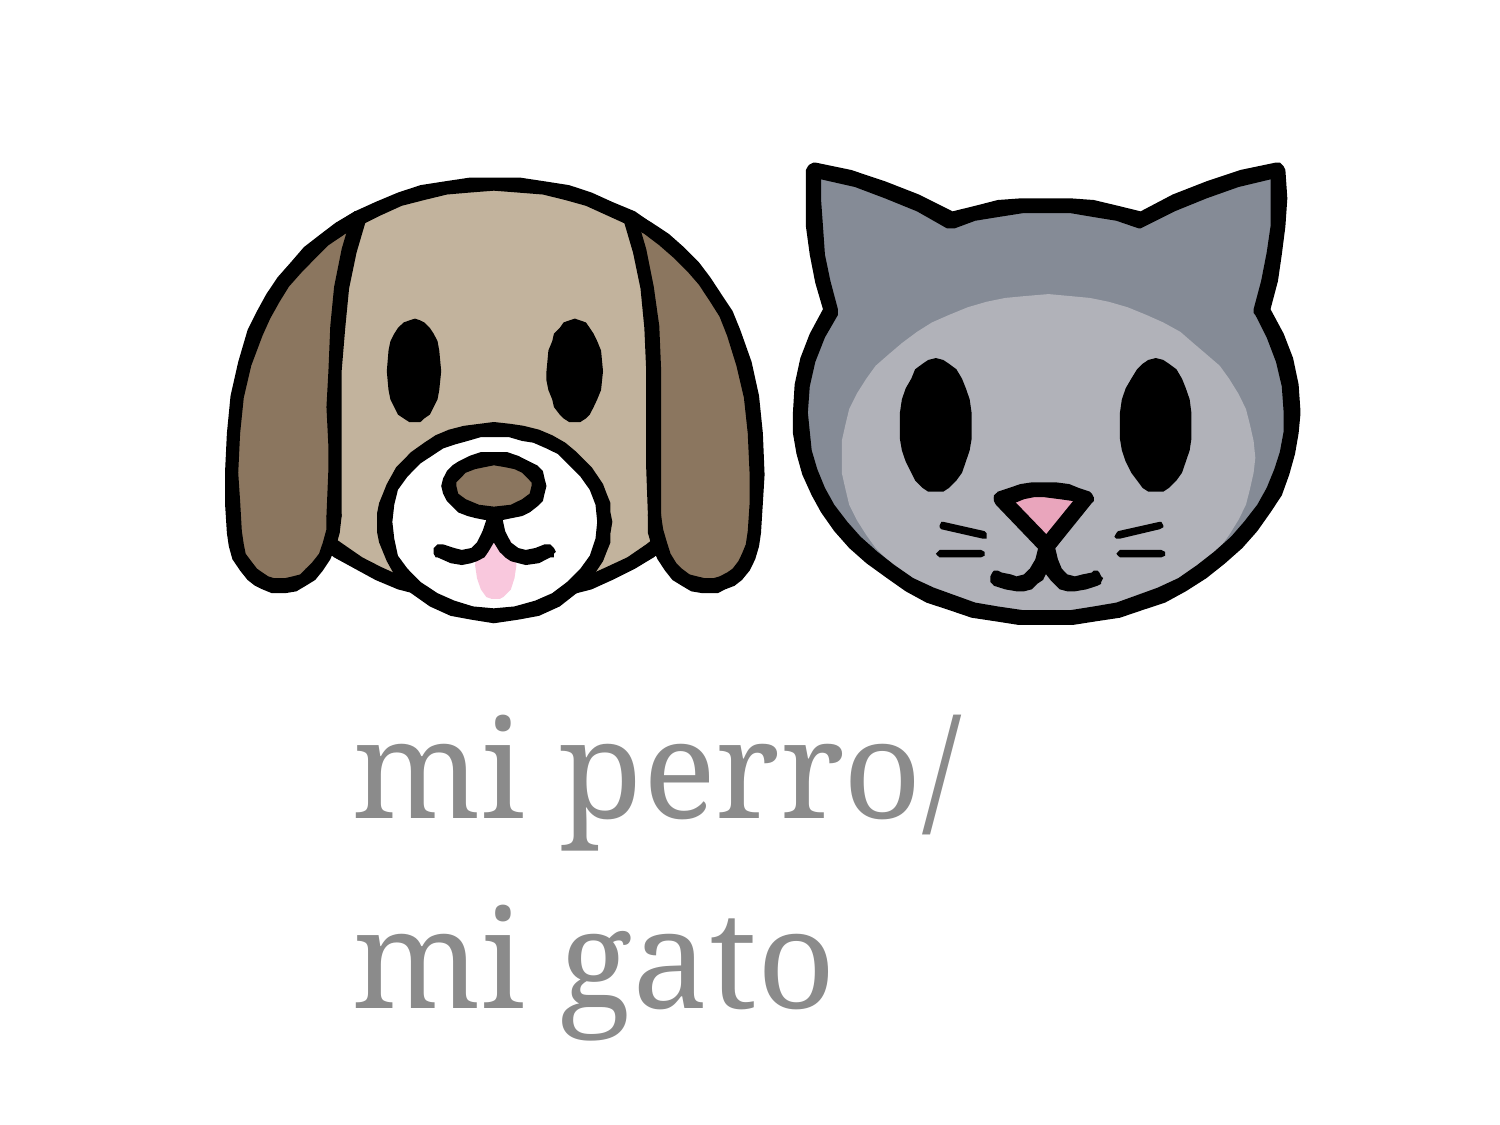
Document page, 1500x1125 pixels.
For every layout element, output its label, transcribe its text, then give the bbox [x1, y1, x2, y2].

picture [224, 162, 1301, 626]
subtitle mi perro/ mi gato [337, 675, 1325, 1063]
